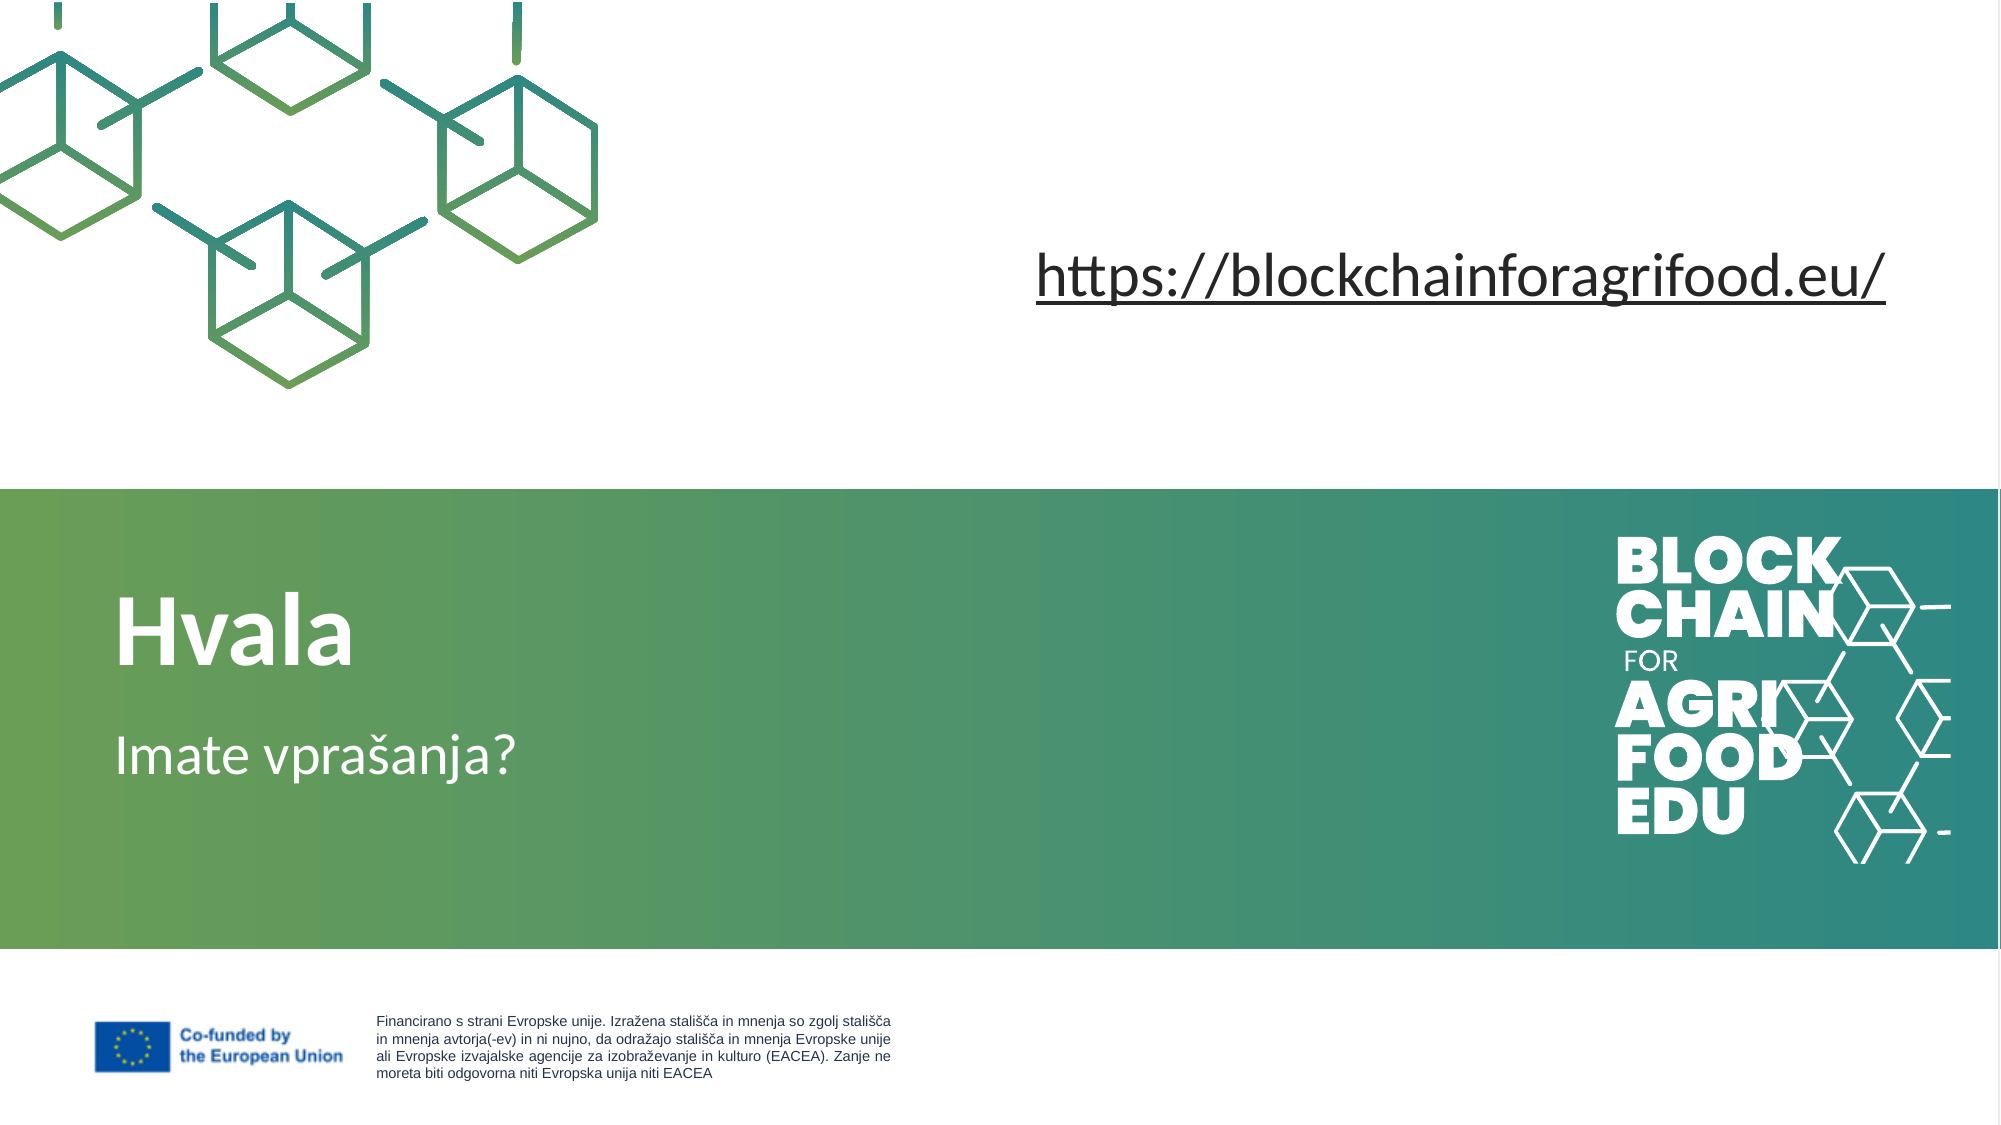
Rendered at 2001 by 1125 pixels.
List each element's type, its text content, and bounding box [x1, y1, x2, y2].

list https://blockchainforagrifood.eu/ [922, 207, 1916, 346]
list Hvala [99, 562, 624, 700]
picture [92, 1019, 362, 1076]
text_box Financirano s strani Evropske unije. Izražena stališča in mnenja so zgolj stališča in mnenja avtorja(-ev) in ni nujno, da odražajo stališča in mnenja Evropske unije ali Evropske izvajalske agencije za izobraževanje in kulturo (EACEA). Zanje ne moreta biti odgovorna niti Evropska unija niti EACEA [361, 1004, 907, 1090]
list Imate vprašanja? [99, 700, 624, 816]
